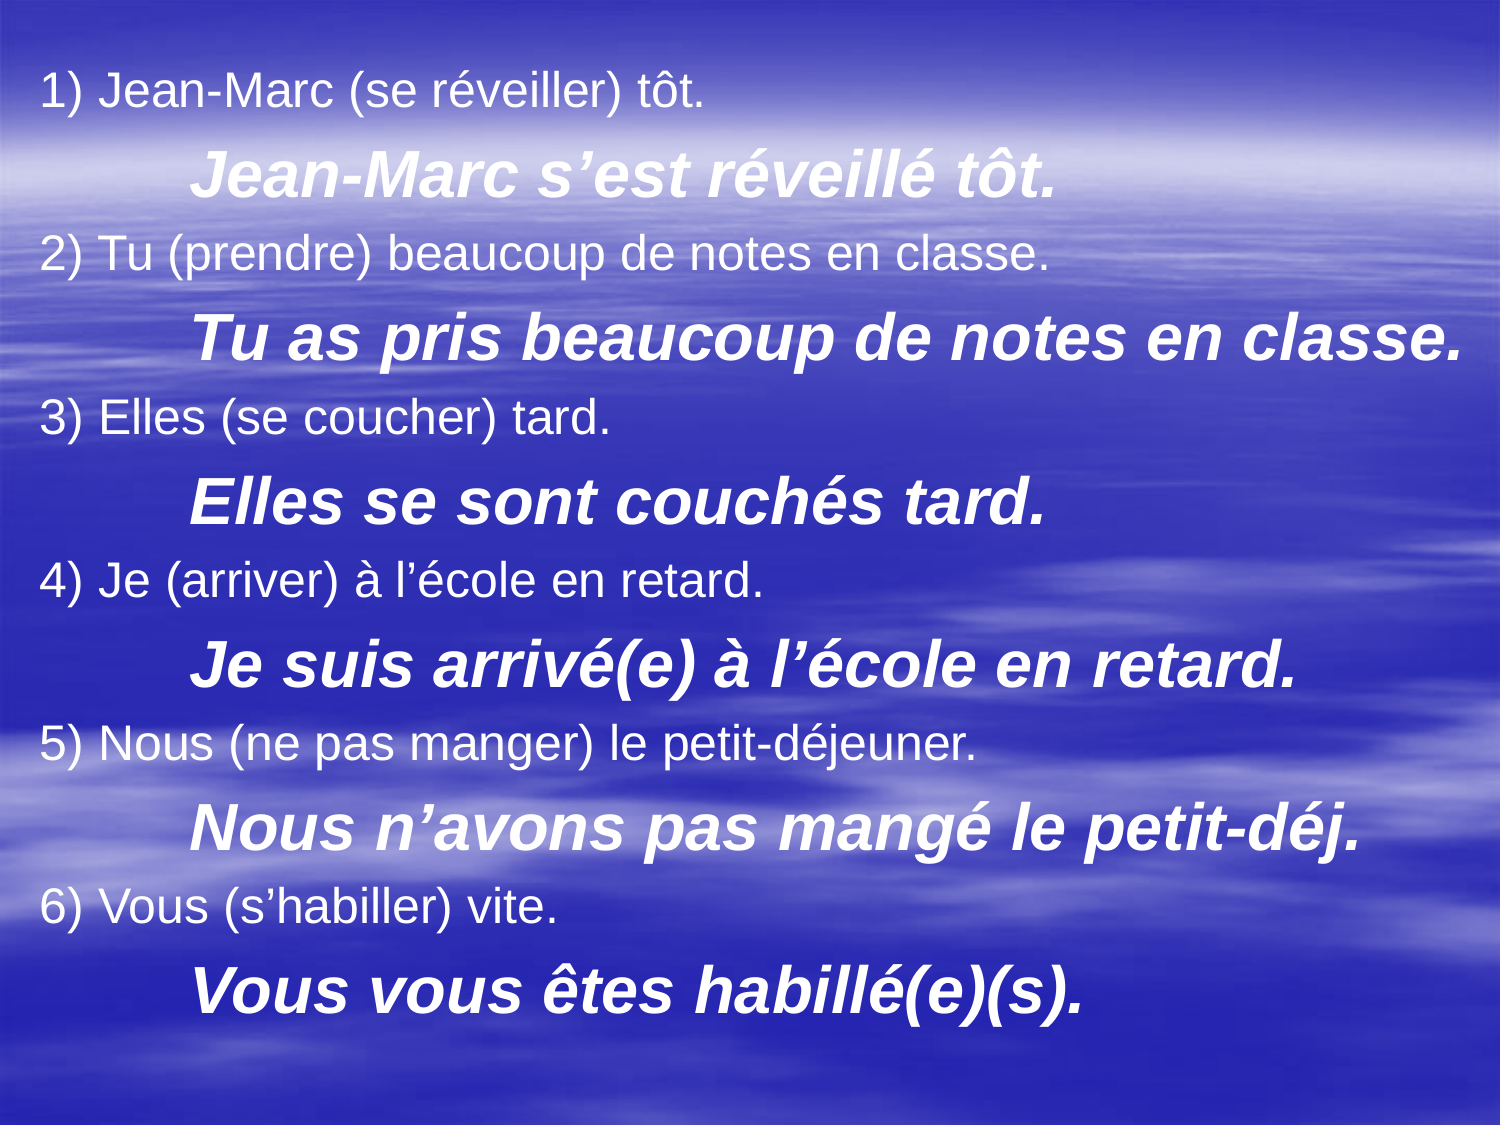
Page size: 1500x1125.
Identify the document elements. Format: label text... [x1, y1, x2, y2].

list 1) Jean-Marc (se réveiller) tôt. Jean-Marc s’est réveillé tôt. 2) Tu (prendre) beaucoup de notes en classe. Tu as pris beaucoup de notes en classe. 3) Elles (se coucher) tard. Elles se sont couchés tard. 4) Je (arriver) à l’école en retard. Je suis arrivé(e) à l’école en retard. 5) Nous (ne pas manger) le petit-déjeuner. Nous n’avons pas mangé le petit-déj. 6) Vous (s’habiller) vite. Vous vous êtes habillé(e)(s). [24, 50, 1500, 1001]
